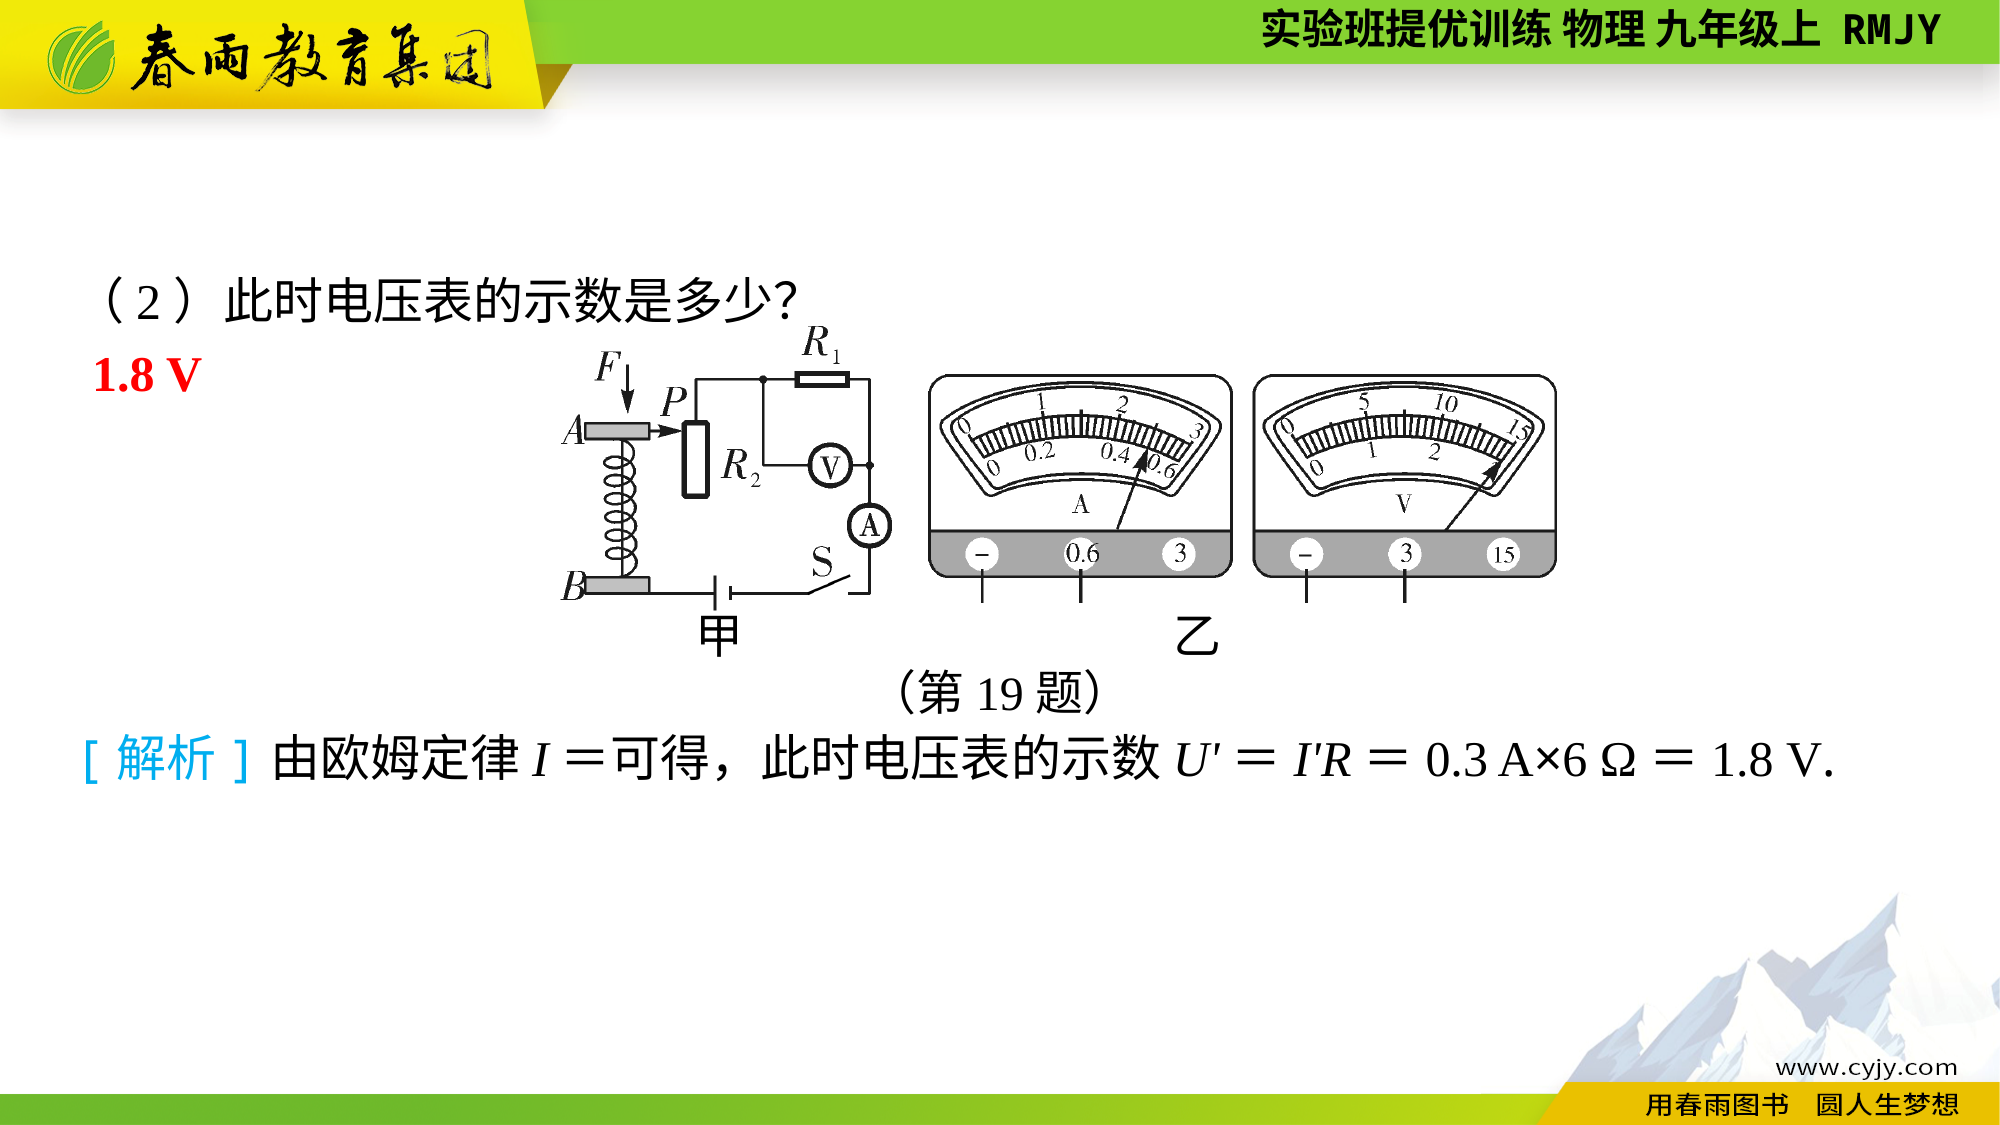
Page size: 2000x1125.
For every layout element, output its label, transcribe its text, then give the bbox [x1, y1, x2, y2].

text_box 甲 乙 （第19题） [680, 597, 1319, 728]
list （2）此时电压表的示数是多少？ [59, 231, 1944, 327]
text_box 1.8 V [77, 334, 217, 409]
picture [0, 0, 2000, 1125]
